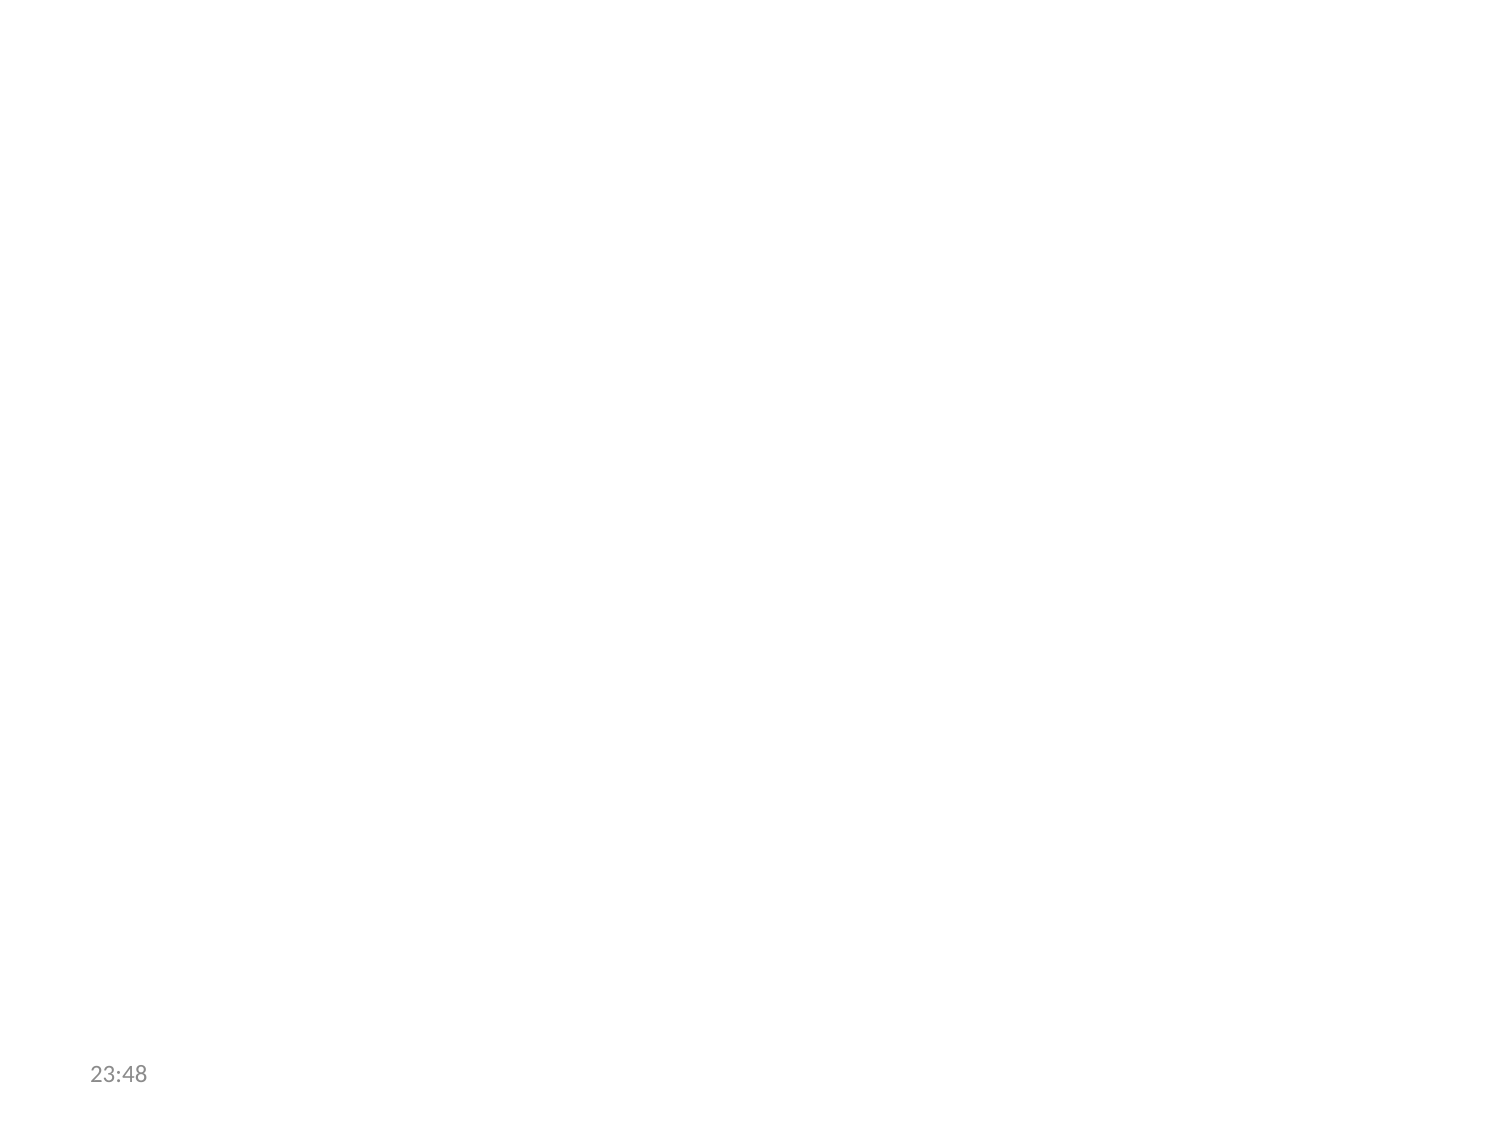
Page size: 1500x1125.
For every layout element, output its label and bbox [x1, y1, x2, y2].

slide_number [75, 1042, 425, 1103]
